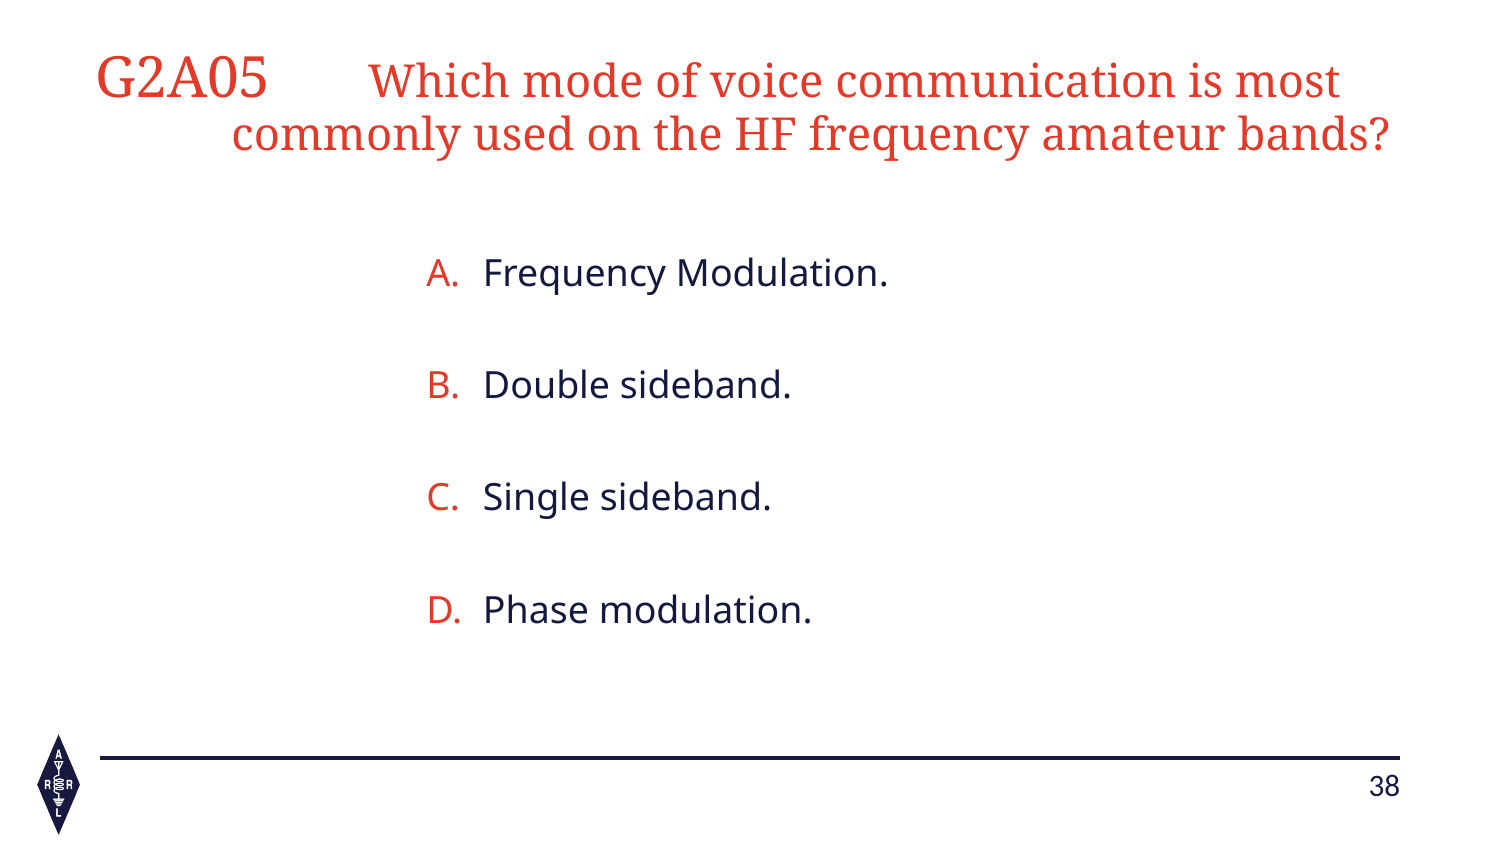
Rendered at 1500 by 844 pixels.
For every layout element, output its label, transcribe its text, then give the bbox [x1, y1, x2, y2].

slide_number 38 [1302, 761, 1400, 807]
list Frequency Modulation. Double sideband. Single sideband. Phase modulation. [426, 248, 1074, 716]
title G2A05 Which mode of voice communication is most commonly used on the HF frequency amateur bands? [94, 38, 1406, 204]
picture [37, 734, 80, 835]
